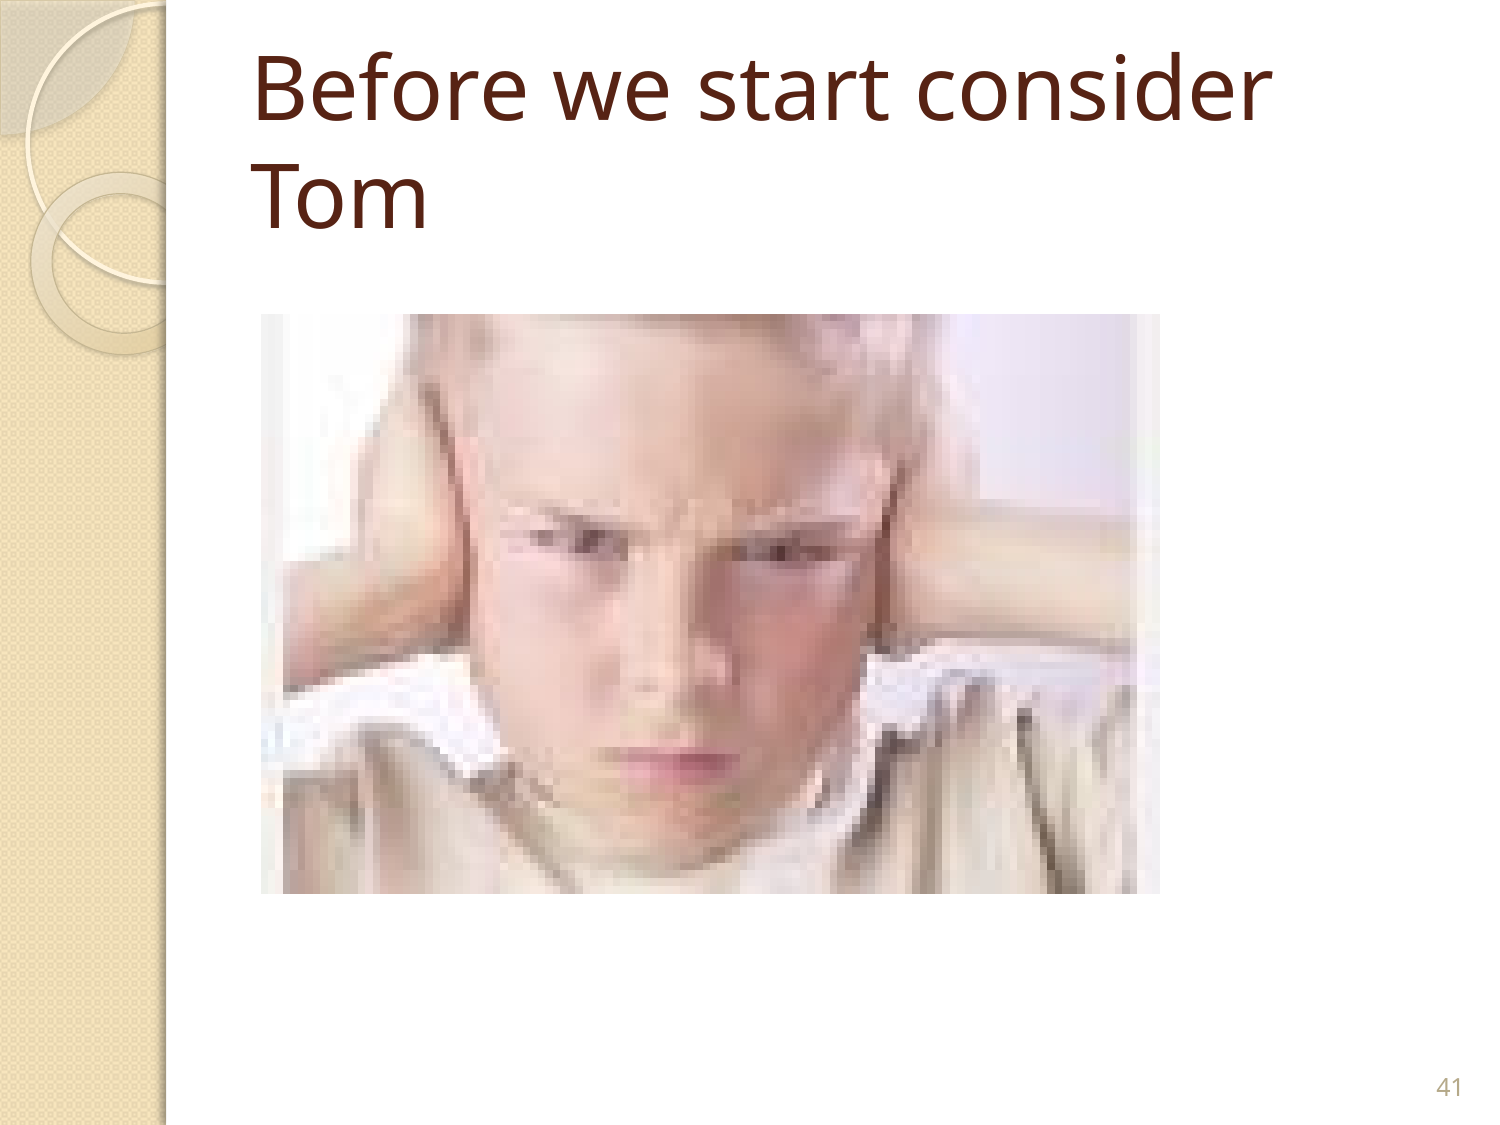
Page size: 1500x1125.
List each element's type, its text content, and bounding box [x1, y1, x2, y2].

title Before we start consider Tom [235, 45, 1466, 233]
picture [261, 314, 1160, 894]
slide_number 41 [1413, 1034, 1488, 1113]
